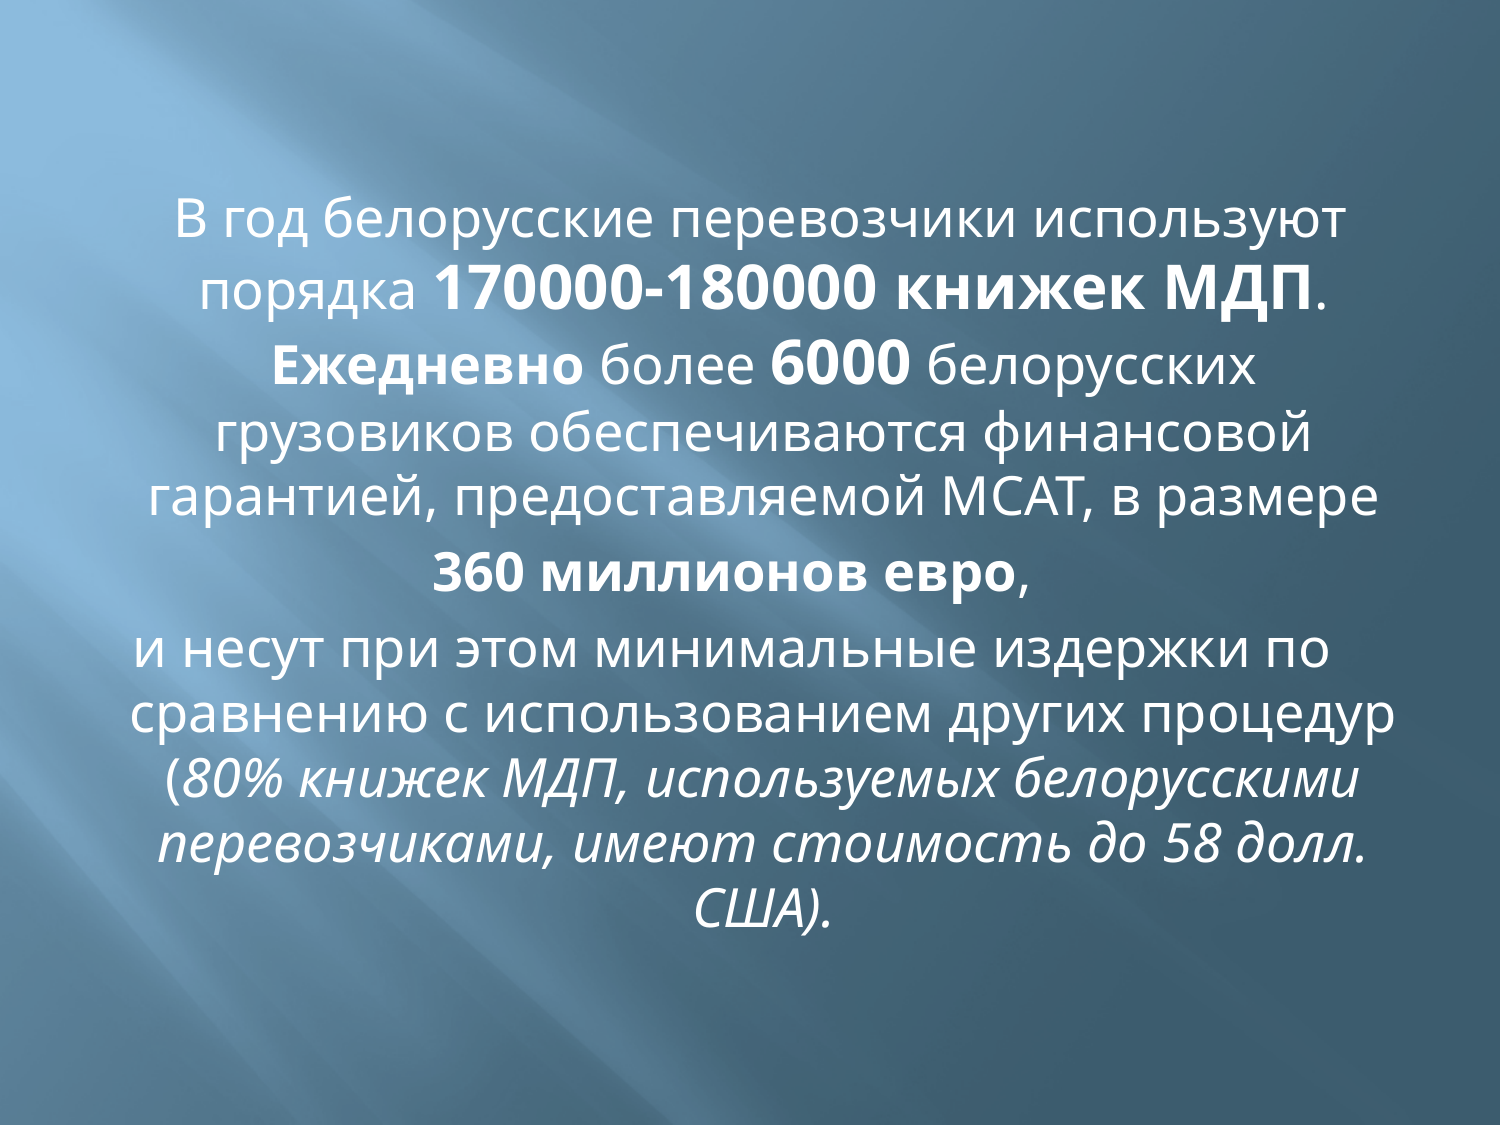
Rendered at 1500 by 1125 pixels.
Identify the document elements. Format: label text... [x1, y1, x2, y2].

list В год белорусские перевозчики используют порядка 170000-180000 книжек МДП. Ежедневно более 6000 белорусских грузовиков обеспечиваются финансовой гарантией, предоставляемой МСАТ, в размере 360 миллионов евро, и несут при этом минимальные издержки по сравнению с использованием других процедур (80% книжек МДП, используемых белорусскими перевозчиками, имеют стоимость до 58 долл. США). [23, 175, 1421, 961]
